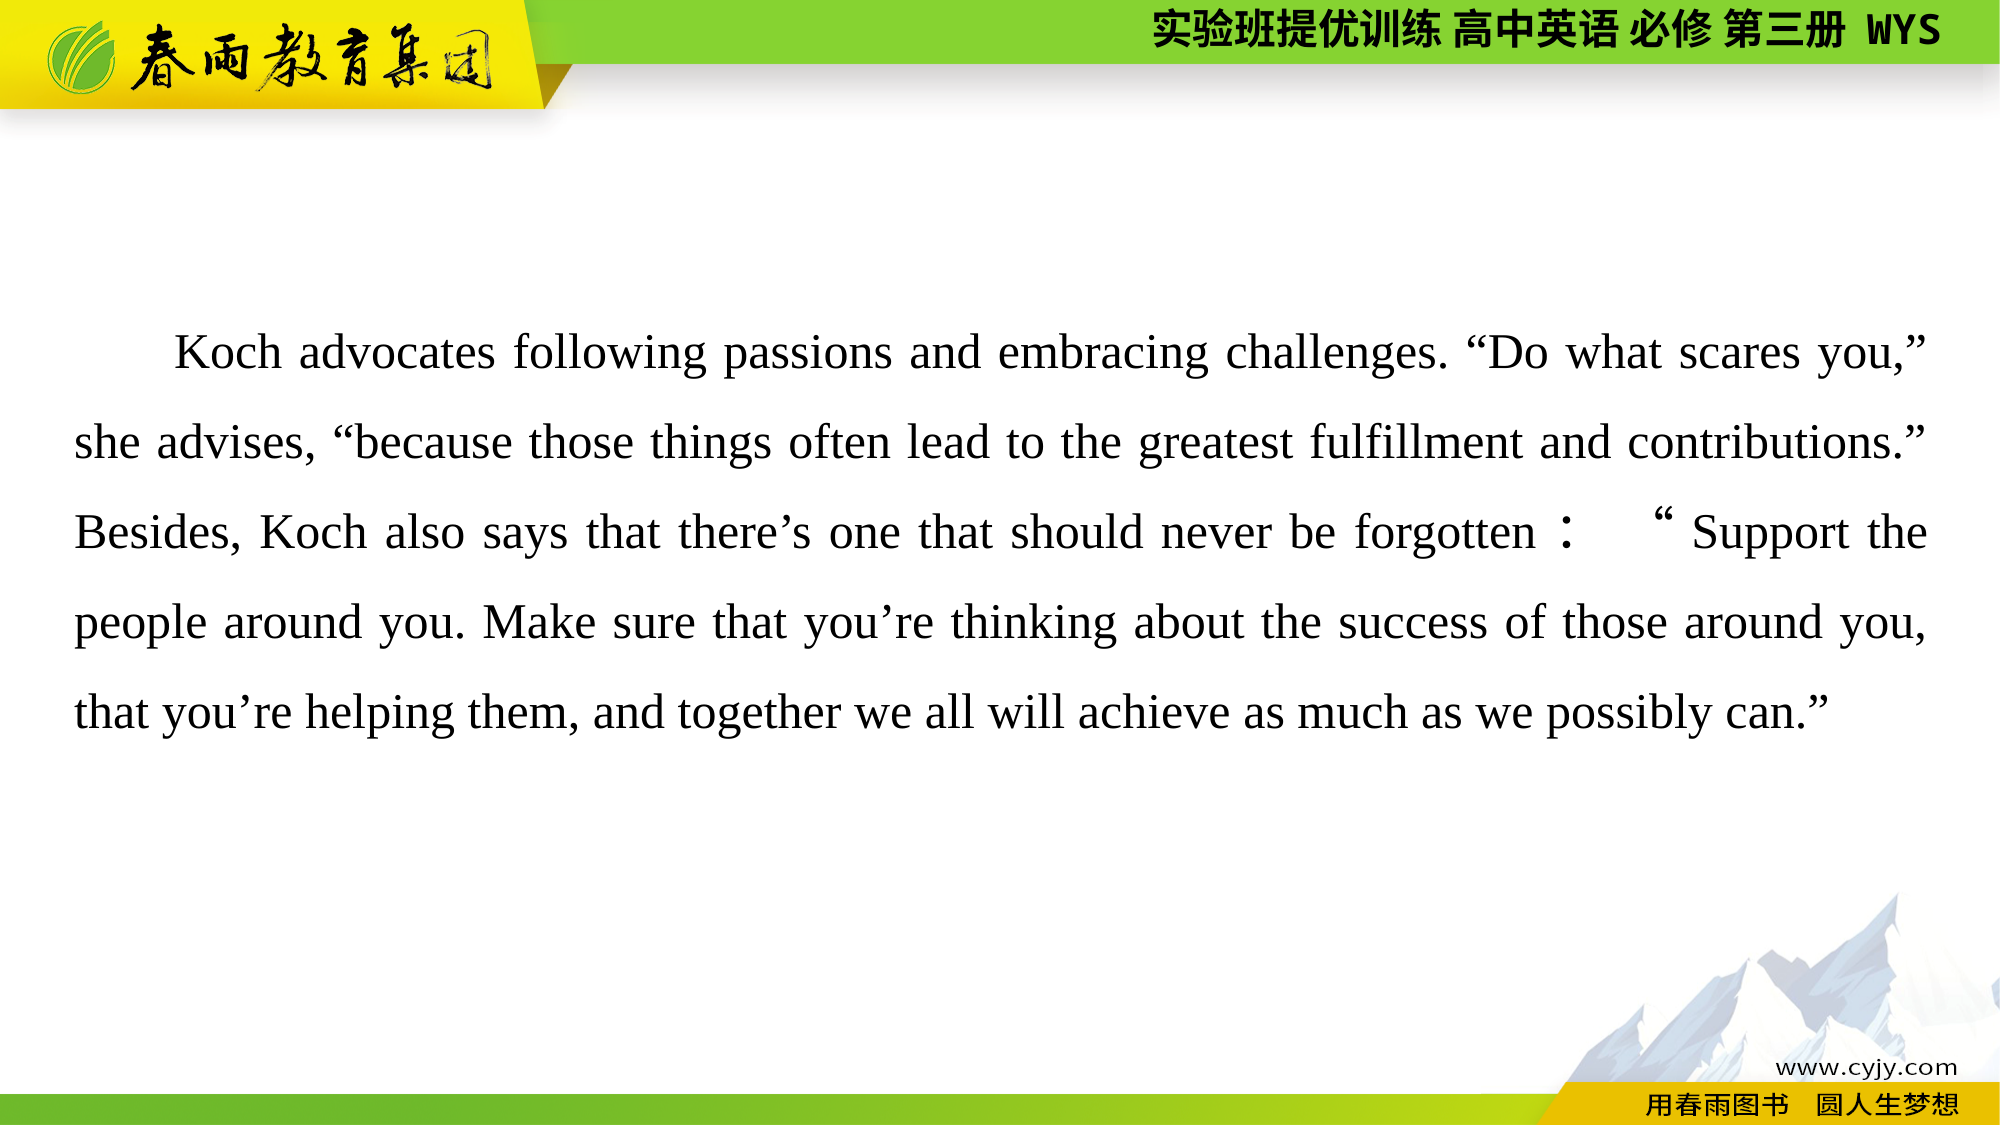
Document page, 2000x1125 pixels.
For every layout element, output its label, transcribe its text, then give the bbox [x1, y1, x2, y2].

list Koch advocates following passions and embracing challenges. “Do what scares you,” she advises, “because those things often lead to the greatest fulfillment and contributions.” Besides, Koch also says that there’s one that should never be forgotten： “Support the people around you. Make sure that you’re thinking about the success of those around you, that you’re helping them, and together we all will achieve as much as we possibly can.” [59, 281, 1944, 740]
picture [0, 0, 2000, 1125]
